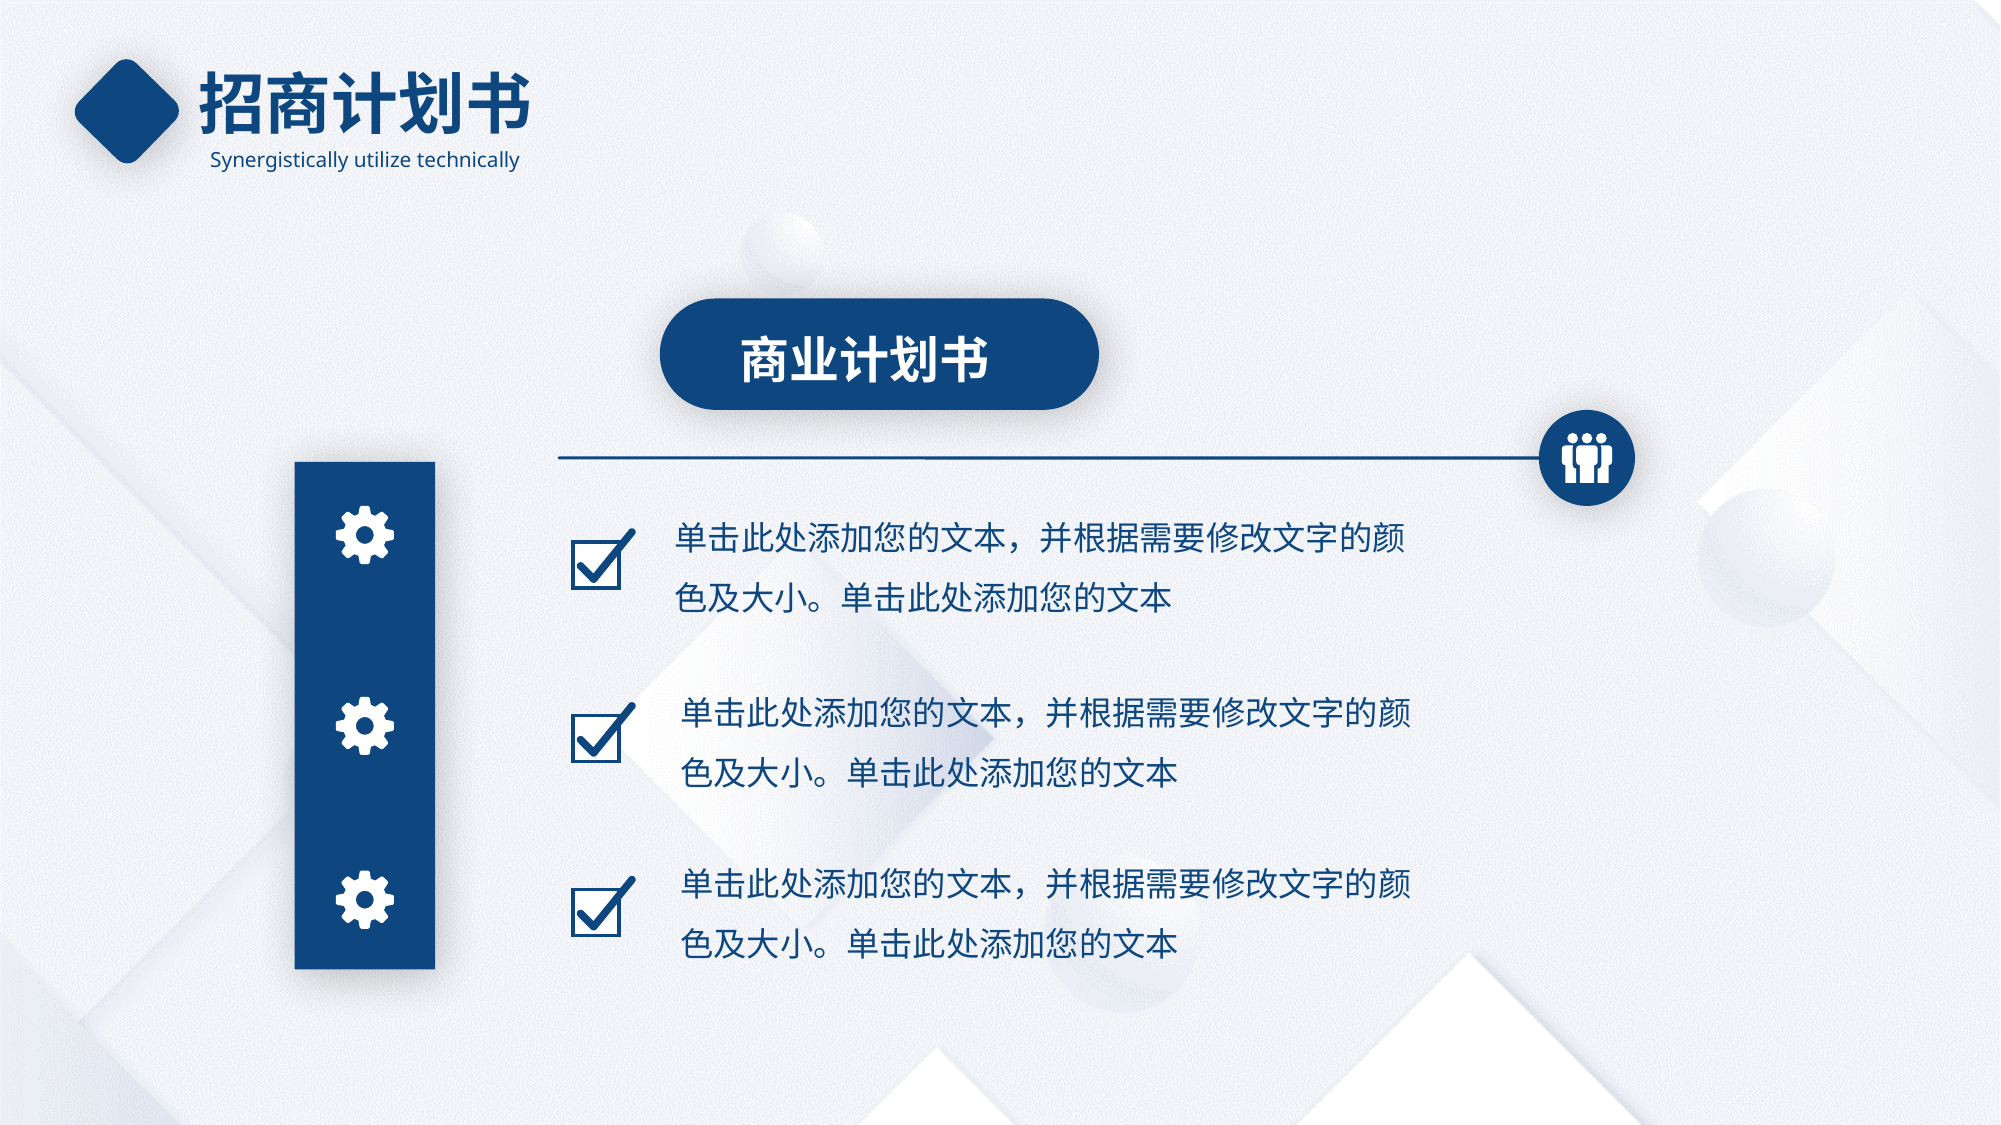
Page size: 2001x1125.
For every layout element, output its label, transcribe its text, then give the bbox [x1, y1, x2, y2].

text_box [335, 870, 394, 929]
text_box [1567, 432, 1578, 444]
text_box 单击此处添加您的文本，并根据需要修改文字的颜色及大小。单击此处添加您的文本 [659, 489, 1427, 625]
text_box [1537, 408, 1637, 507]
text_box [578, 703, 635, 756]
text_box [1576, 445, 1598, 483]
text_box [1597, 445, 1613, 483]
text_box [572, 715, 620, 763]
text_box 招商计划书 [183, 54, 562, 150]
text_box Synergistically utilize technically [210, 133, 544, 172]
text_box [658, 297, 1100, 411]
text_box [335, 505, 394, 565]
picture [0, 0, 2001, 1125]
text_box [578, 529, 635, 582]
text_box [1596, 432, 1607, 444]
text_box [572, 541, 620, 589]
text_box [335, 696, 394, 755]
text_box [74, 59, 179, 164]
text_box [1581, 432, 1593, 444]
text_box [572, 888, 620, 936]
text_box 单击此处添加您的文本，并根据需要修改文字的颜色及大小。单击此处添加您的文本 [665, 664, 1433, 799]
text_box [294, 461, 436, 970]
text_box [578, 877, 635, 929]
text_box 商业计划书 [725, 320, 1034, 396]
text_box [1561, 445, 1577, 483]
text_box 单击此处添加您的文本，并根据需要修改文字的颜色及大小。单击此处添加您的文本 [665, 835, 1433, 970]
